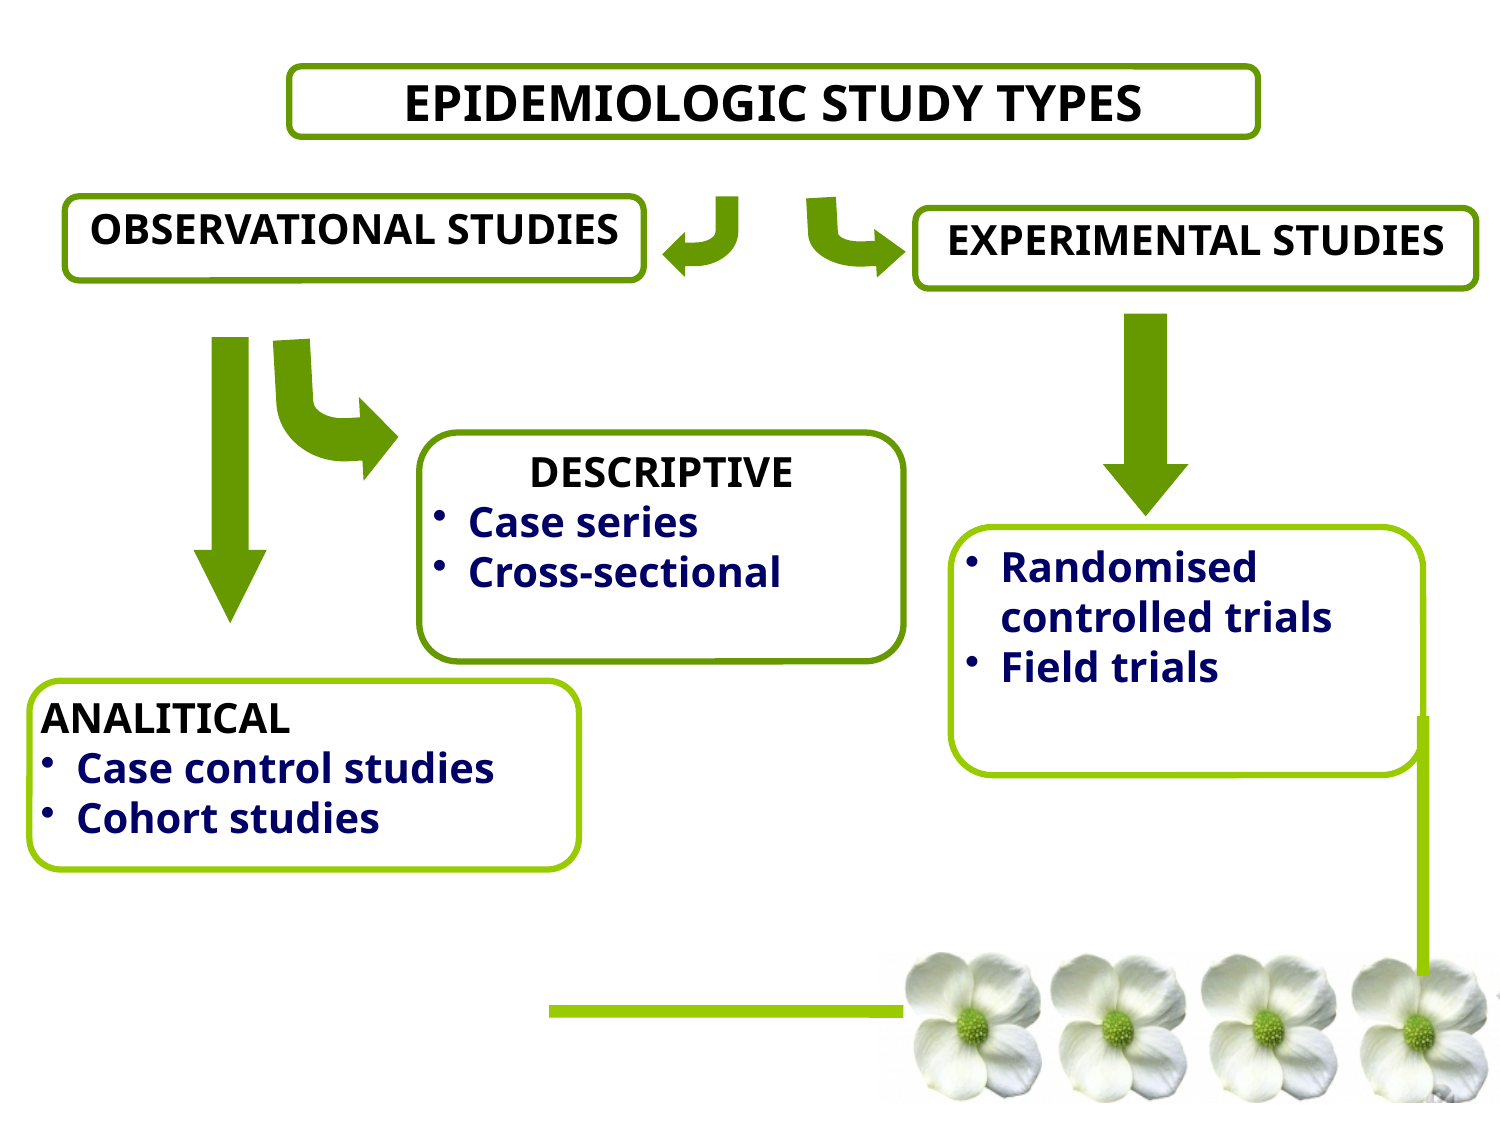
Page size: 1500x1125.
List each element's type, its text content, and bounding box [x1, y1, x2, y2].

text_box EPIDEMIOLOGIC STUDY TYPES [289, 66, 1258, 137]
text_box [194, 337, 266, 622]
text_box Randomised controlled trials Field trials [950, 527, 1424, 776]
text_box DESCRIPTIVE Case series Cross-sectional [419, 432, 904, 662]
text_box [806, 197, 905, 276]
text_box OBSERVATIONAL STUDIES [64, 196, 644, 281]
text_box [273, 339, 398, 479]
text_box [662, 196, 739, 278]
text_box [1104, 314, 1187, 516]
text_box ANALITICAL Case control studies Cohort studies [29, 680, 579, 870]
picture [878, 952, 1500, 1103]
text_box EXPERIMENTAL STUDIES [915, 208, 1477, 289]
